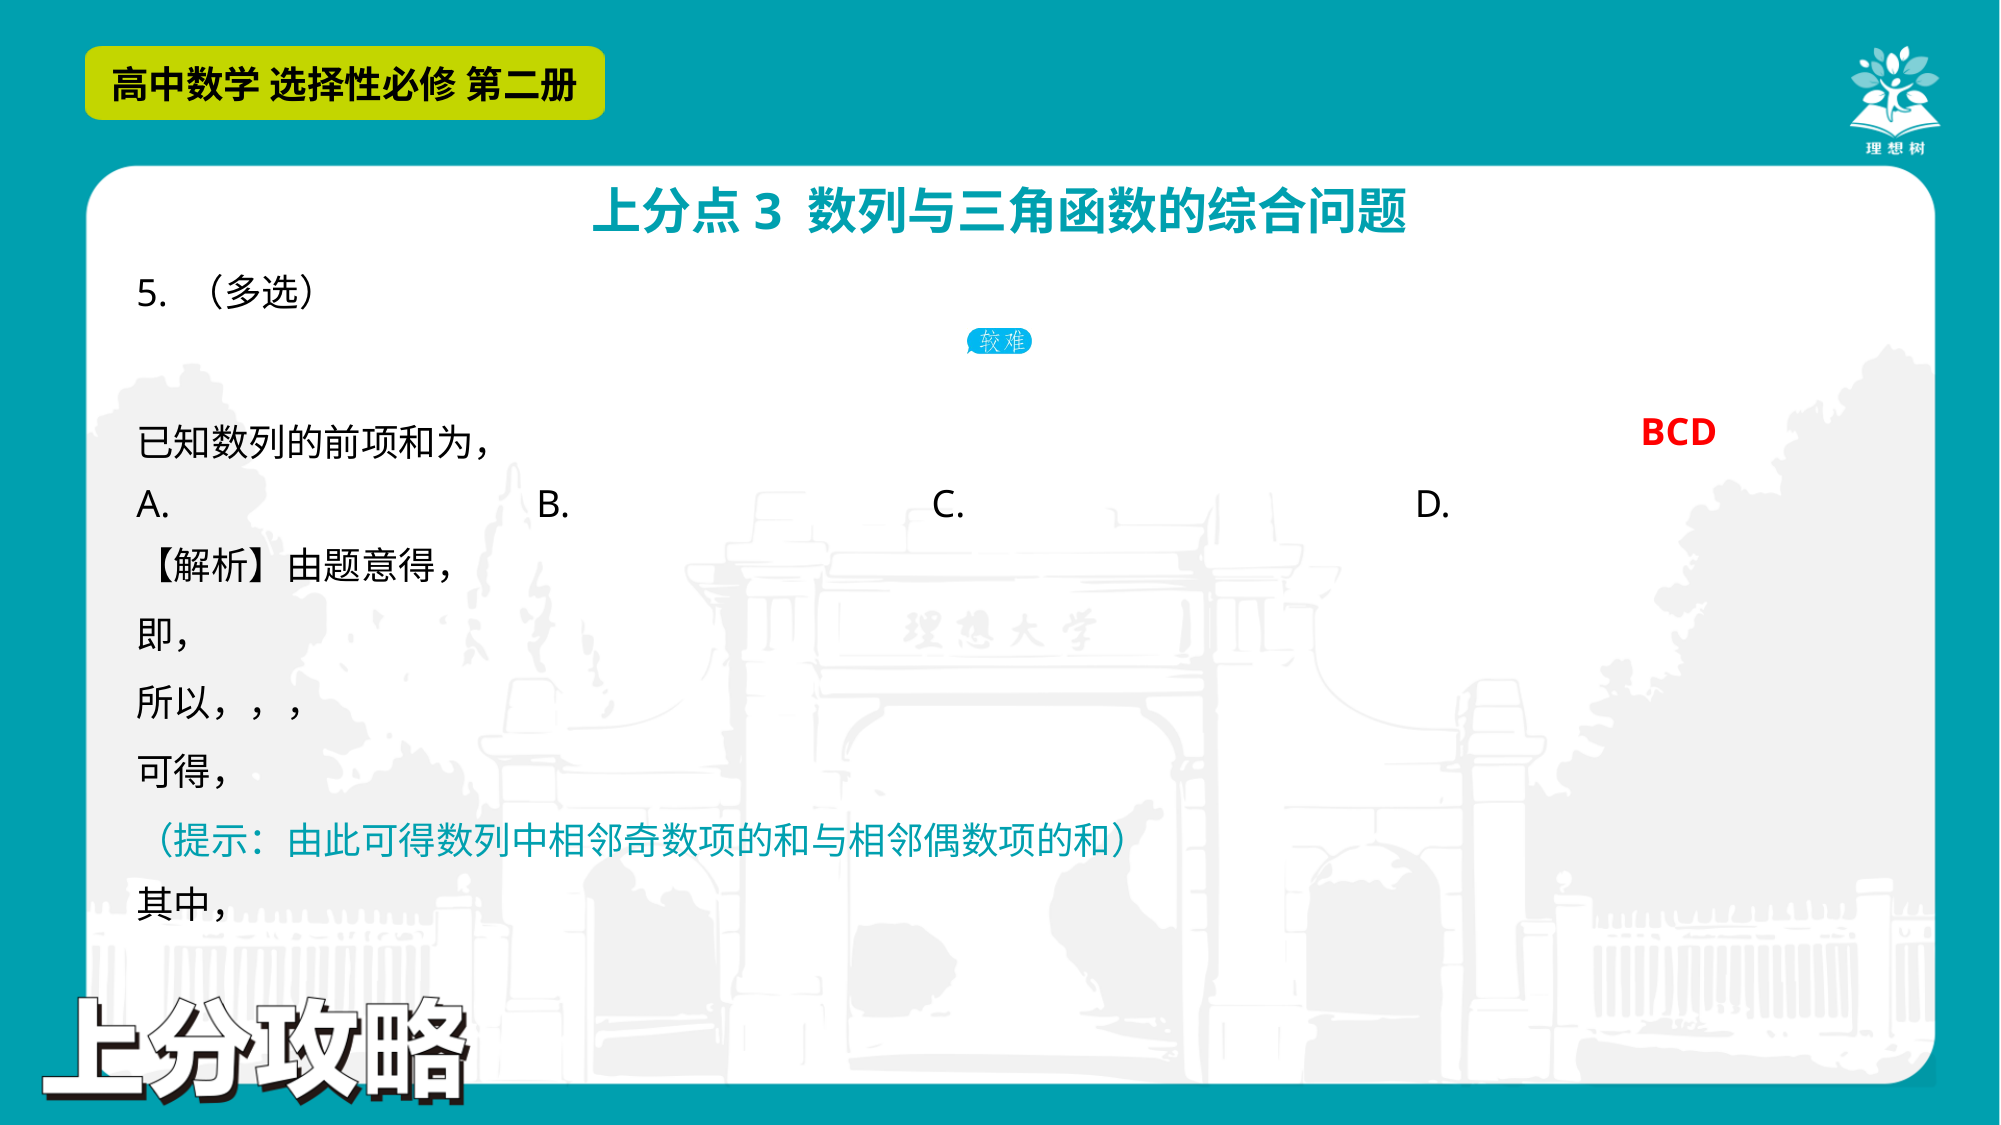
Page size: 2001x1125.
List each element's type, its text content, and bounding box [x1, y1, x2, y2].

text_box BCD [1624, 406, 1734, 451]
text_box 5. （多选） [136, 247, 1865, 307]
picture [0, 0, 2000, 1125]
